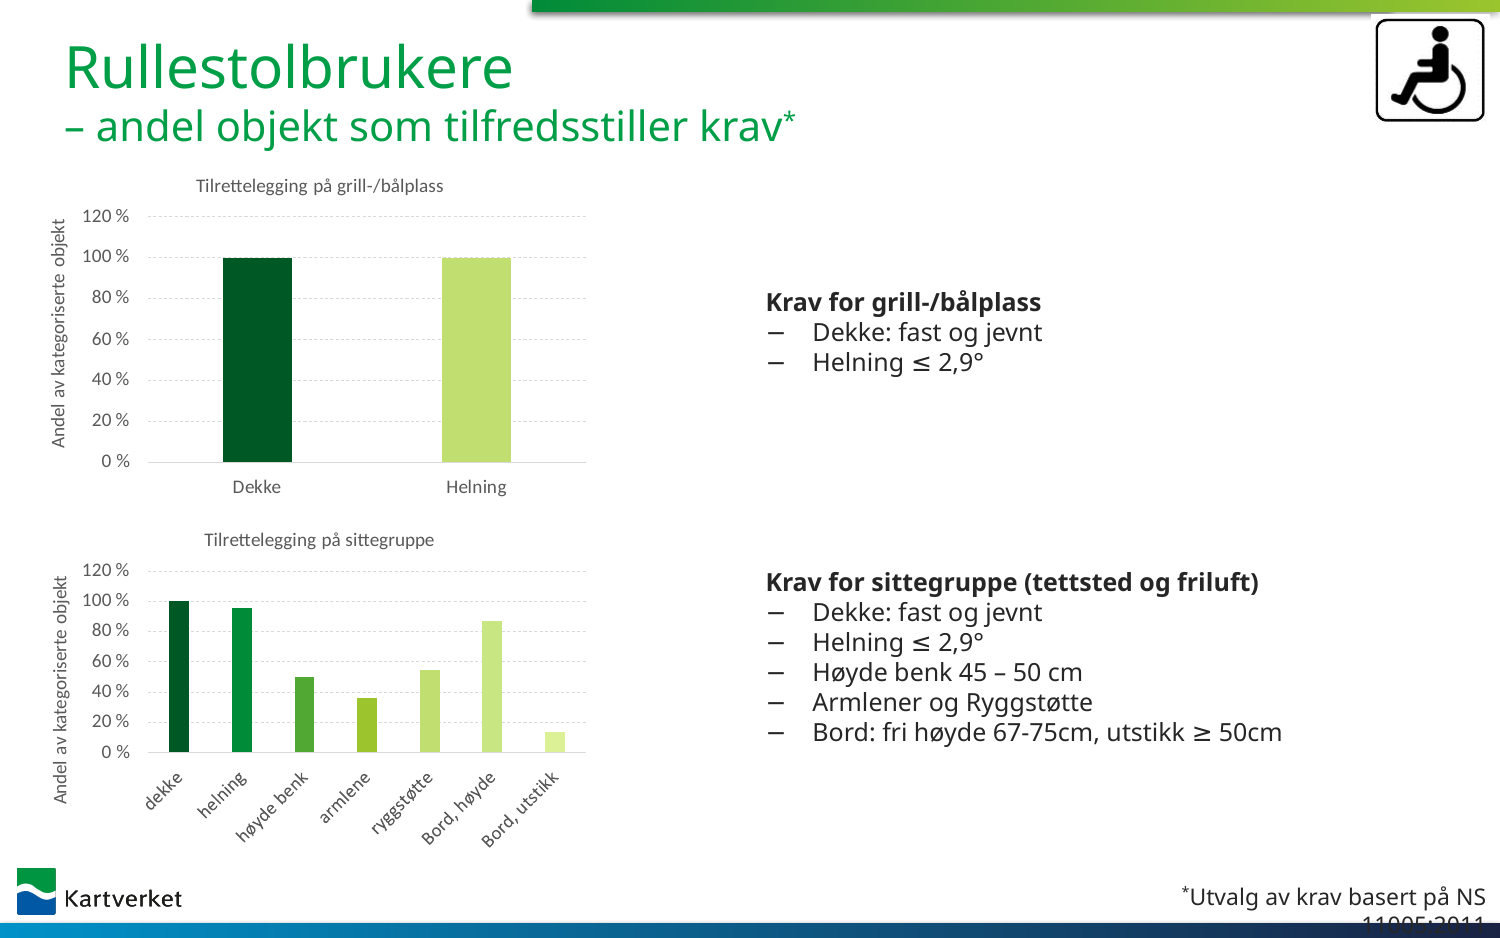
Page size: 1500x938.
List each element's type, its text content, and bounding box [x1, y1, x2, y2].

text_box Rullestolbrukere – andel objekt som tilfredsstiller krav* [49, 14, 1431, 158]
picture [41, 166, 597, 505]
picture [41, 520, 597, 859]
text_box Krav for grill-/bålplass Dekke: fast og jevnt Helning ≤ 2,9° [750, 279, 1452, 384]
text_box *Utvalg av krav basert på NS 11005:2011 [1068, 873, 1500, 938]
text_box Krav for sittegruppe (tettsted og friluft) Dekke: fast og jevnt Helning ≤ 2,9° Høyde benk 45 – 50 cm Armlener og Ryggstøtte Bord: fri høyde 67-75cm, utstikk ≥ 50cm [750, 559, 1500, 754]
picture [1371, 13, 1491, 127]
